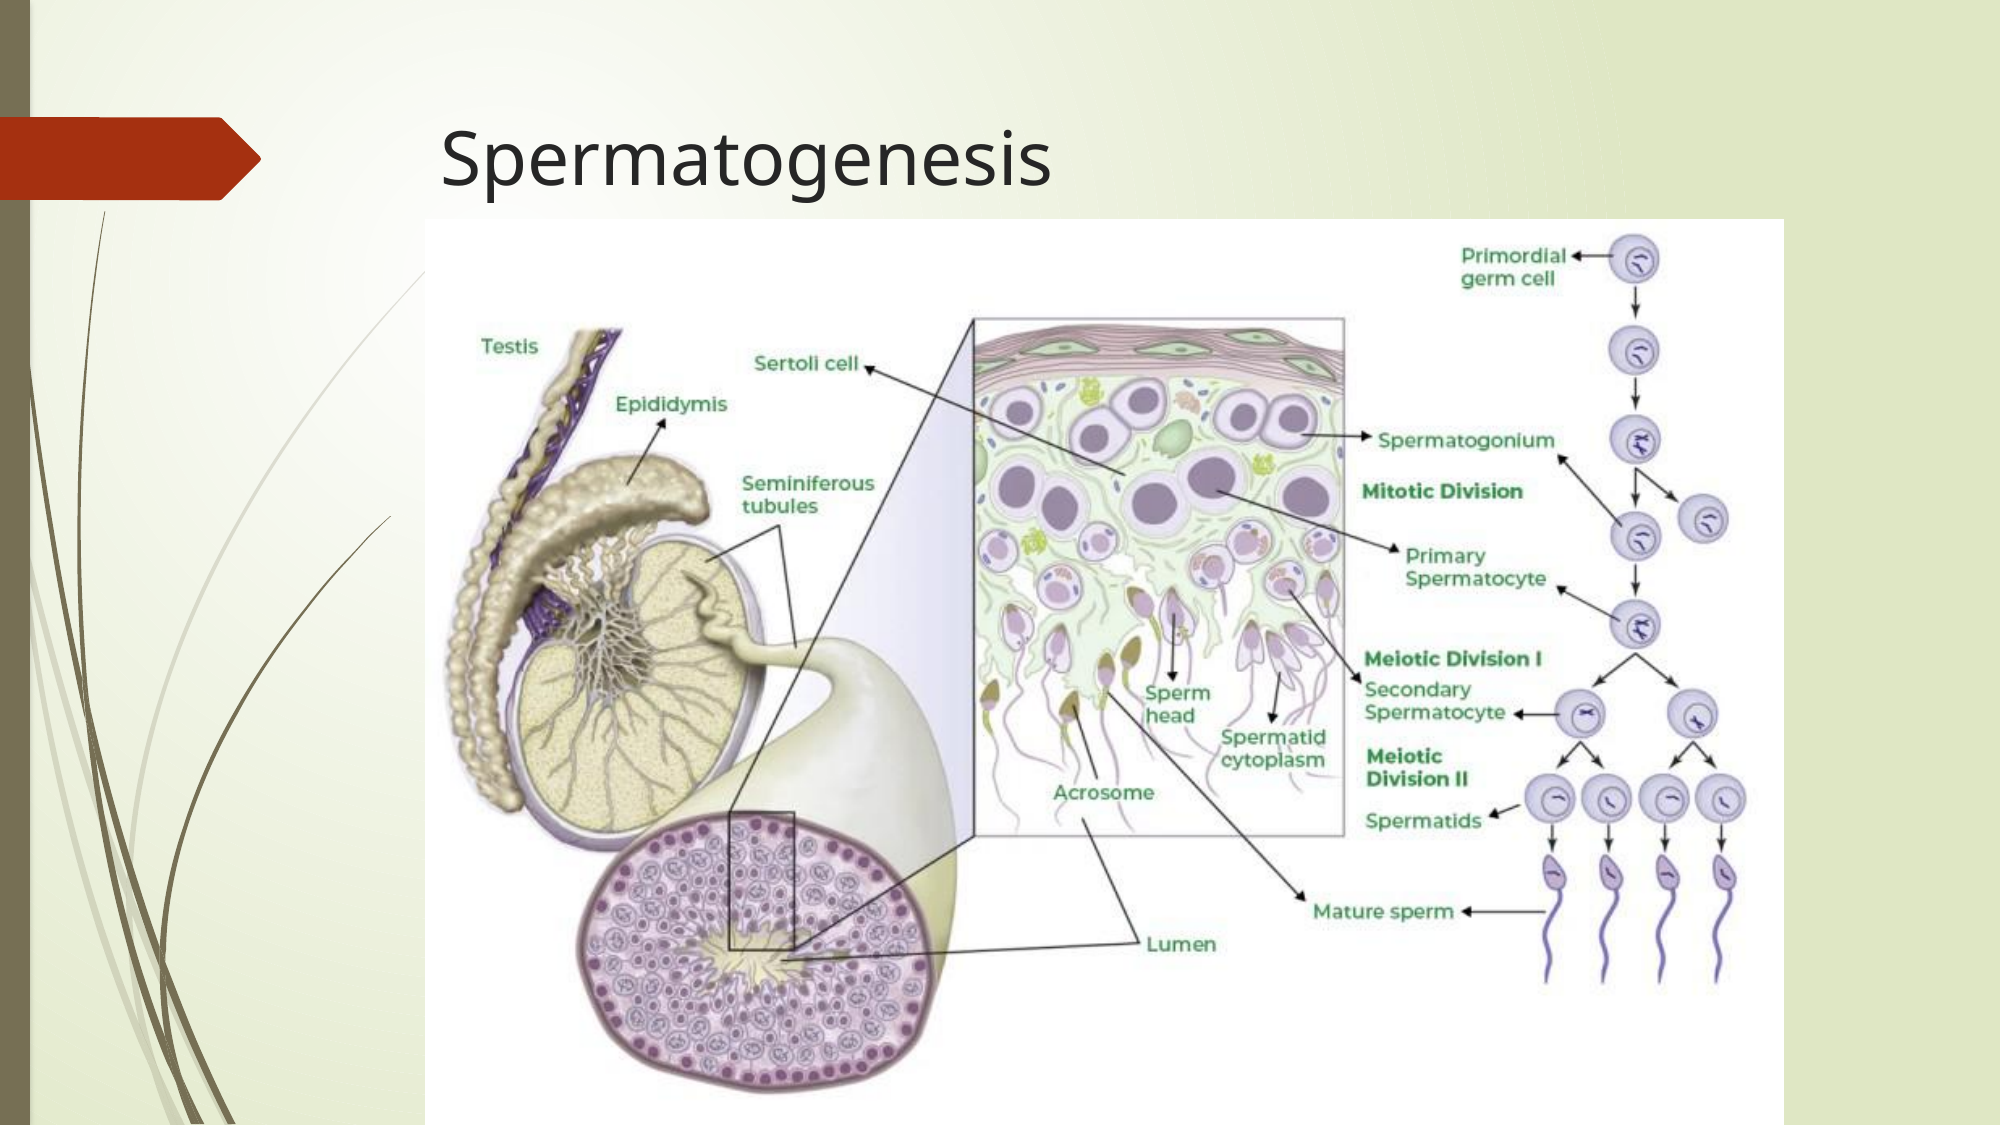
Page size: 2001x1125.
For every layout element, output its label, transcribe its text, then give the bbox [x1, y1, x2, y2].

title Spermatogenesis [425, 102, 1888, 313]
picture [425, 219, 1784, 1125]
